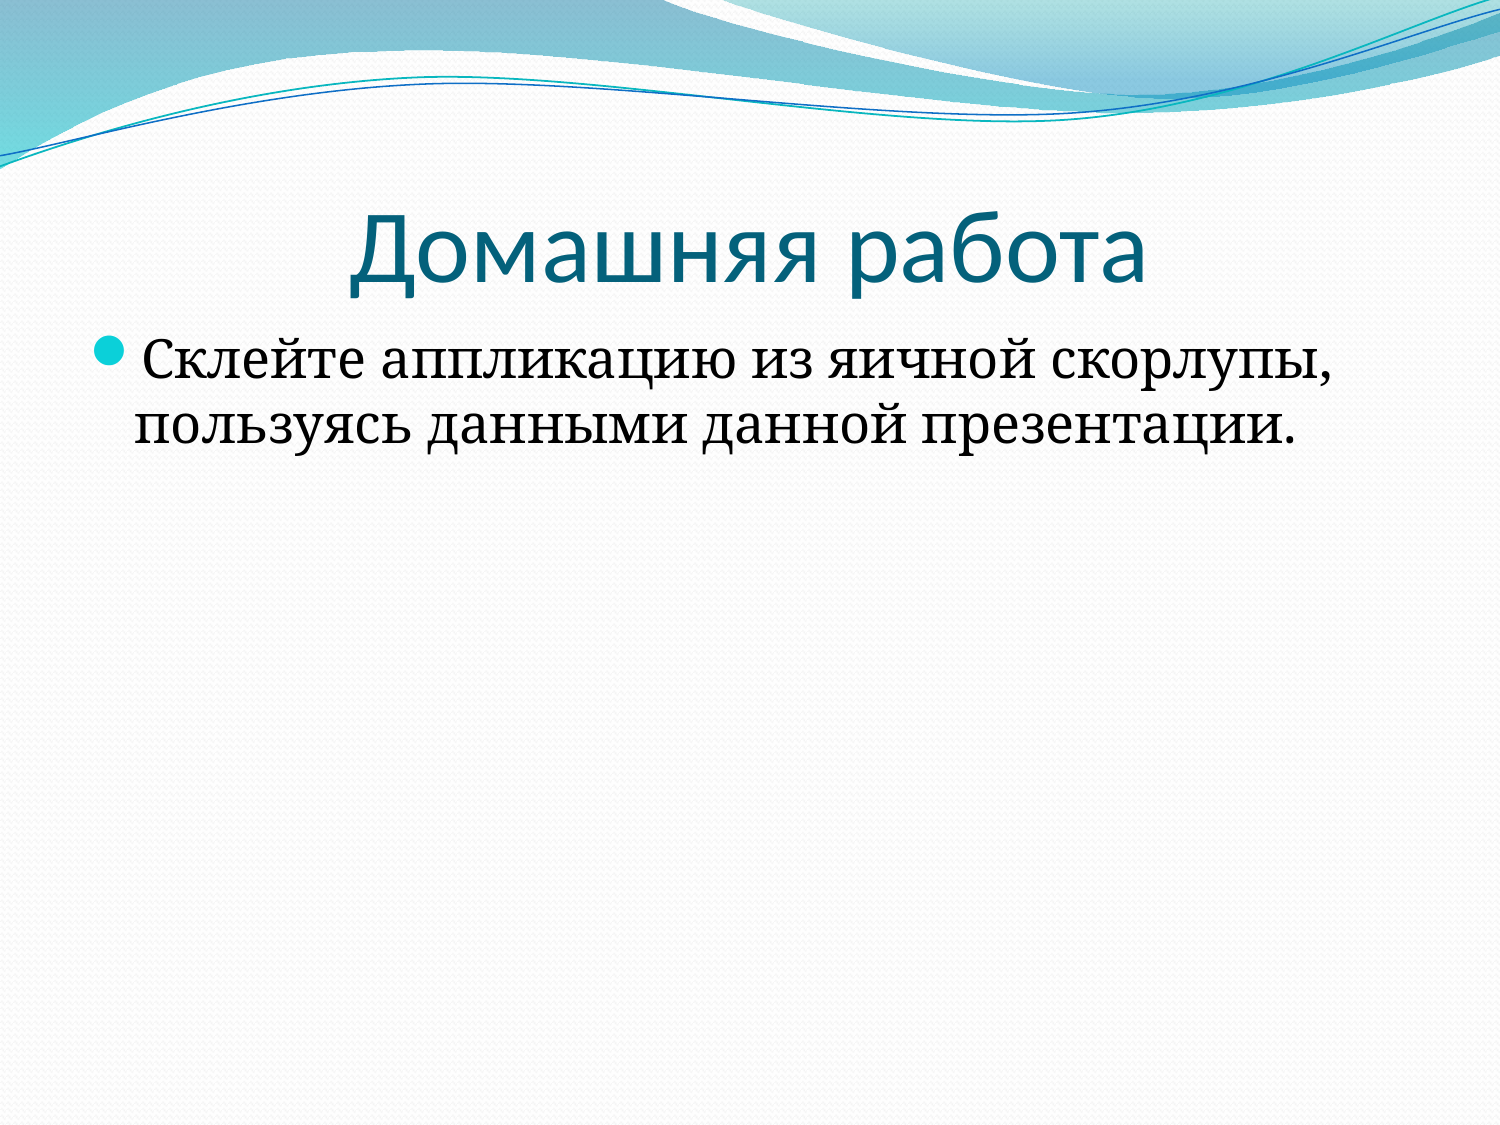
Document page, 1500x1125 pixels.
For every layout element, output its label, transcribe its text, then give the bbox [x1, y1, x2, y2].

title Домашняя работа [75, 115, 1425, 303]
list Склейте аппликацию из яичной скорлупы, пользуясь данными данной презентации. [75, 317, 1425, 1038]
